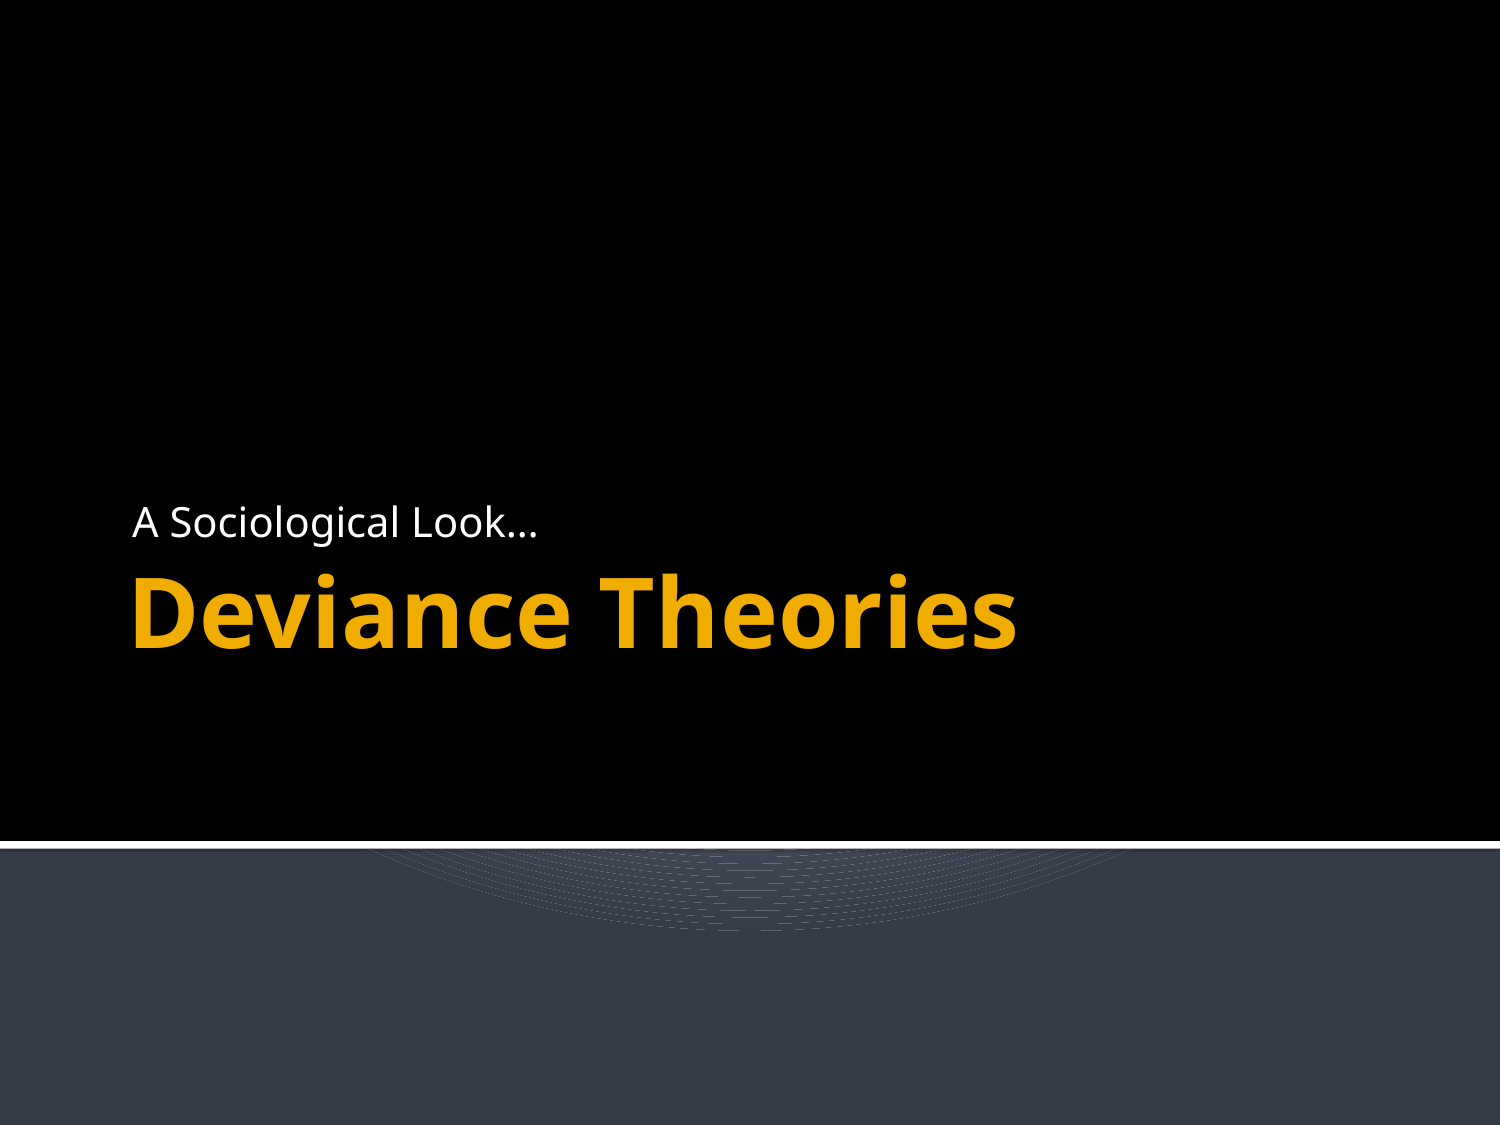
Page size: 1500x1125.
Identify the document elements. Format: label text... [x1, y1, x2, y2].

title Deviance Theories [112, 550, 1438, 825]
subtitle A Sociological Look… [112, 299, 1438, 546]
